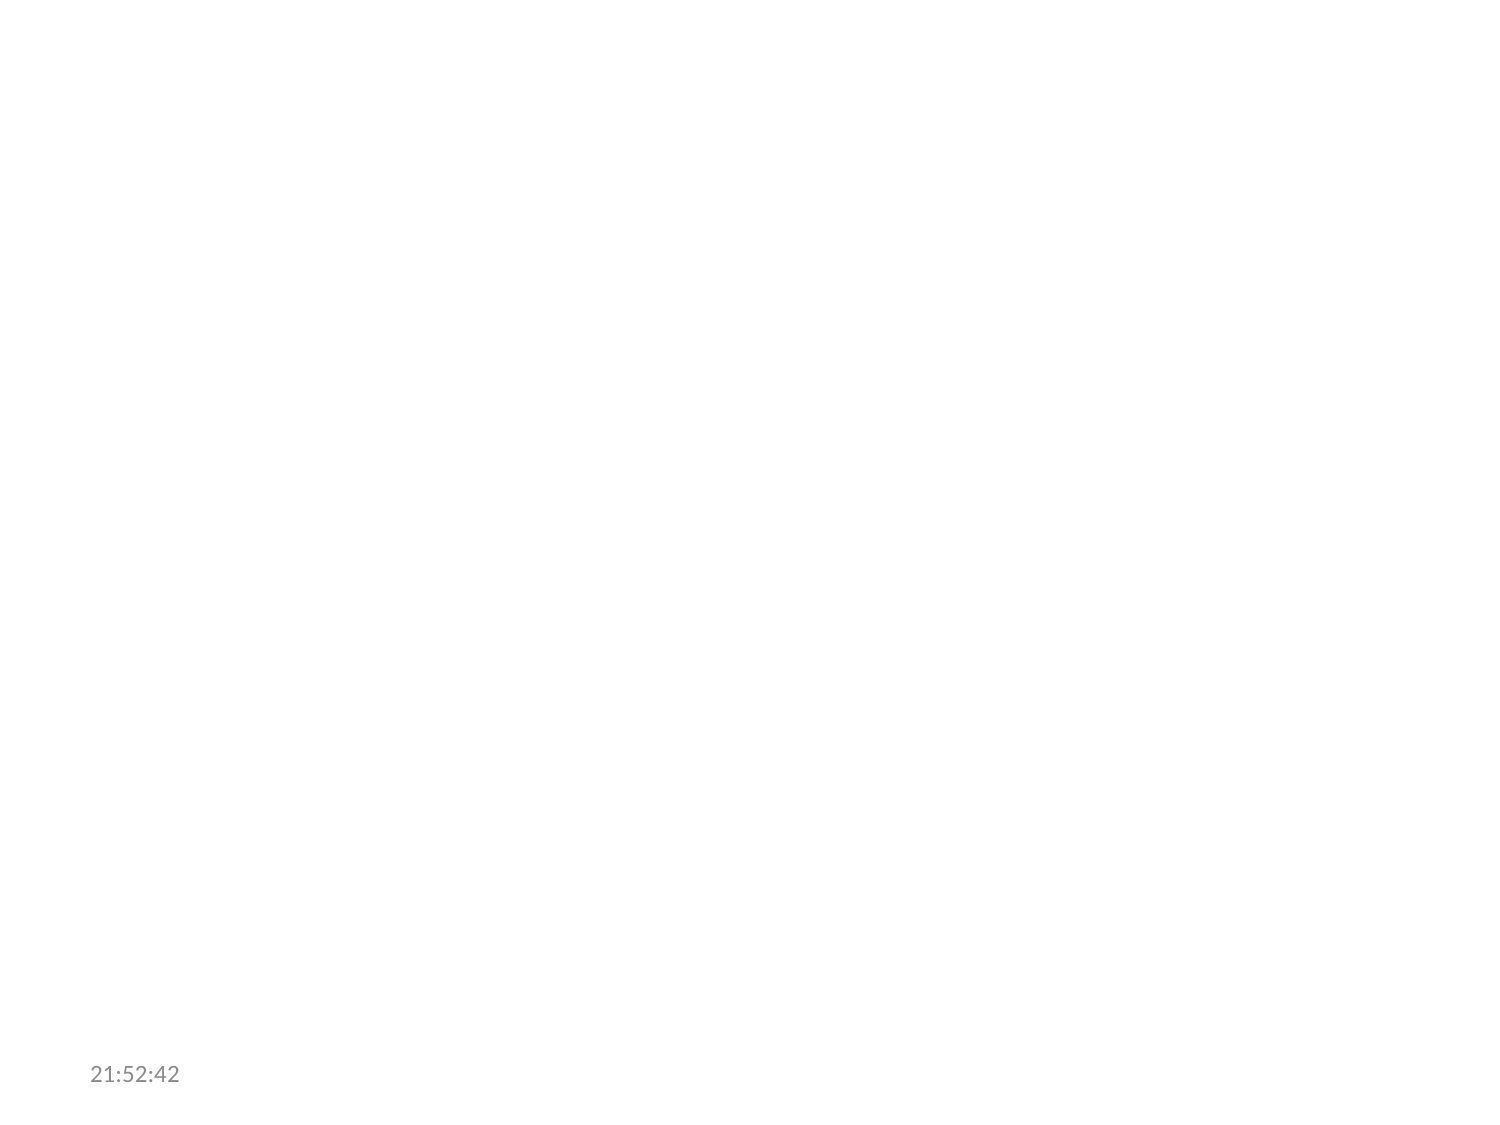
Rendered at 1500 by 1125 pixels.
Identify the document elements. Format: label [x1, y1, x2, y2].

slide_number [75, 1042, 425, 1103]
